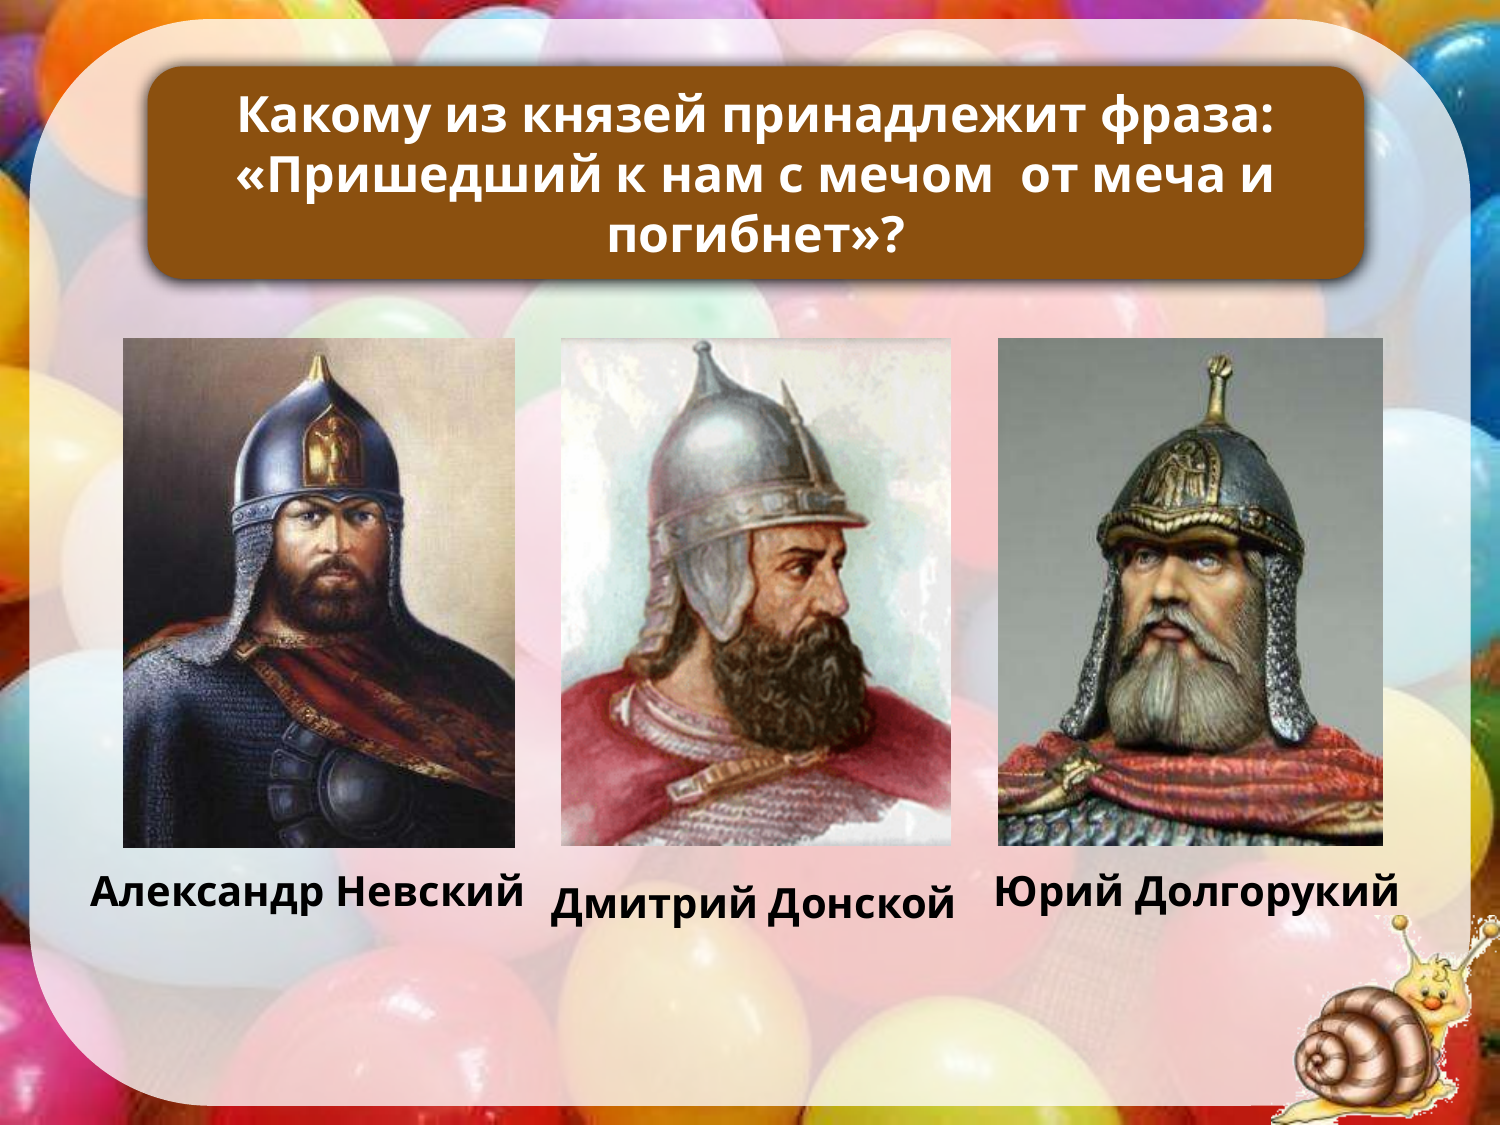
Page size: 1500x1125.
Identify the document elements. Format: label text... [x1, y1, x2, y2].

text_box Александр Невский [76, 857, 541, 923]
text_box Дмитрий Донской [536, 869, 972, 935]
picture [0, 0, 1500, 1125]
text_box Какому из князей принадлежит фраза: «Пришедший к нам с мечом от меча и погибнет»? [147, 66, 1365, 279]
text_box Юрий Долгорукий [978, 857, 1416, 923]
